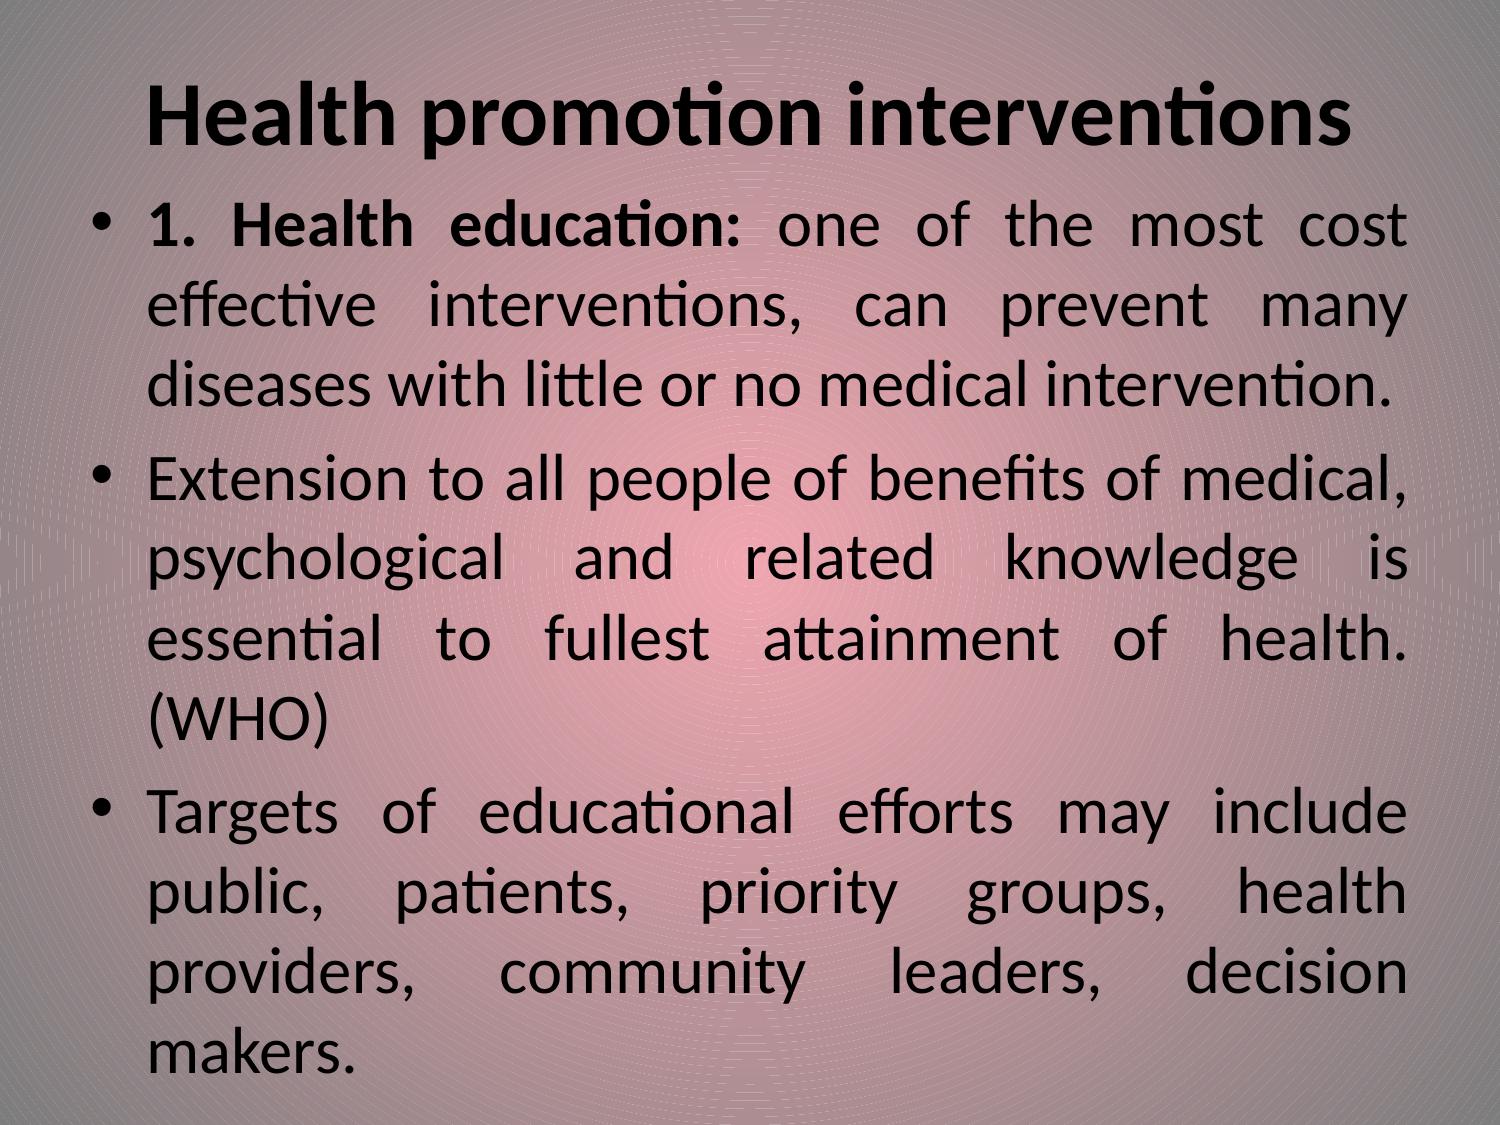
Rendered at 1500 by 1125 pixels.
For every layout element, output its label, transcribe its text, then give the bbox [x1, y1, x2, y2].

list 1. Health education: one of the most cost effective interventions, can prevent many diseases with little or no medical intervention. Extension to all people of benefits of medical, psychological and related knowledge is essential to fullest attainment of health. (WHO) Targets of educational efforts may include public, patients, priority groups, health providers, community leaders, decision makers. [74, 172, 1426, 1083]
title Health promotion interventions [74, 44, 1426, 172]
